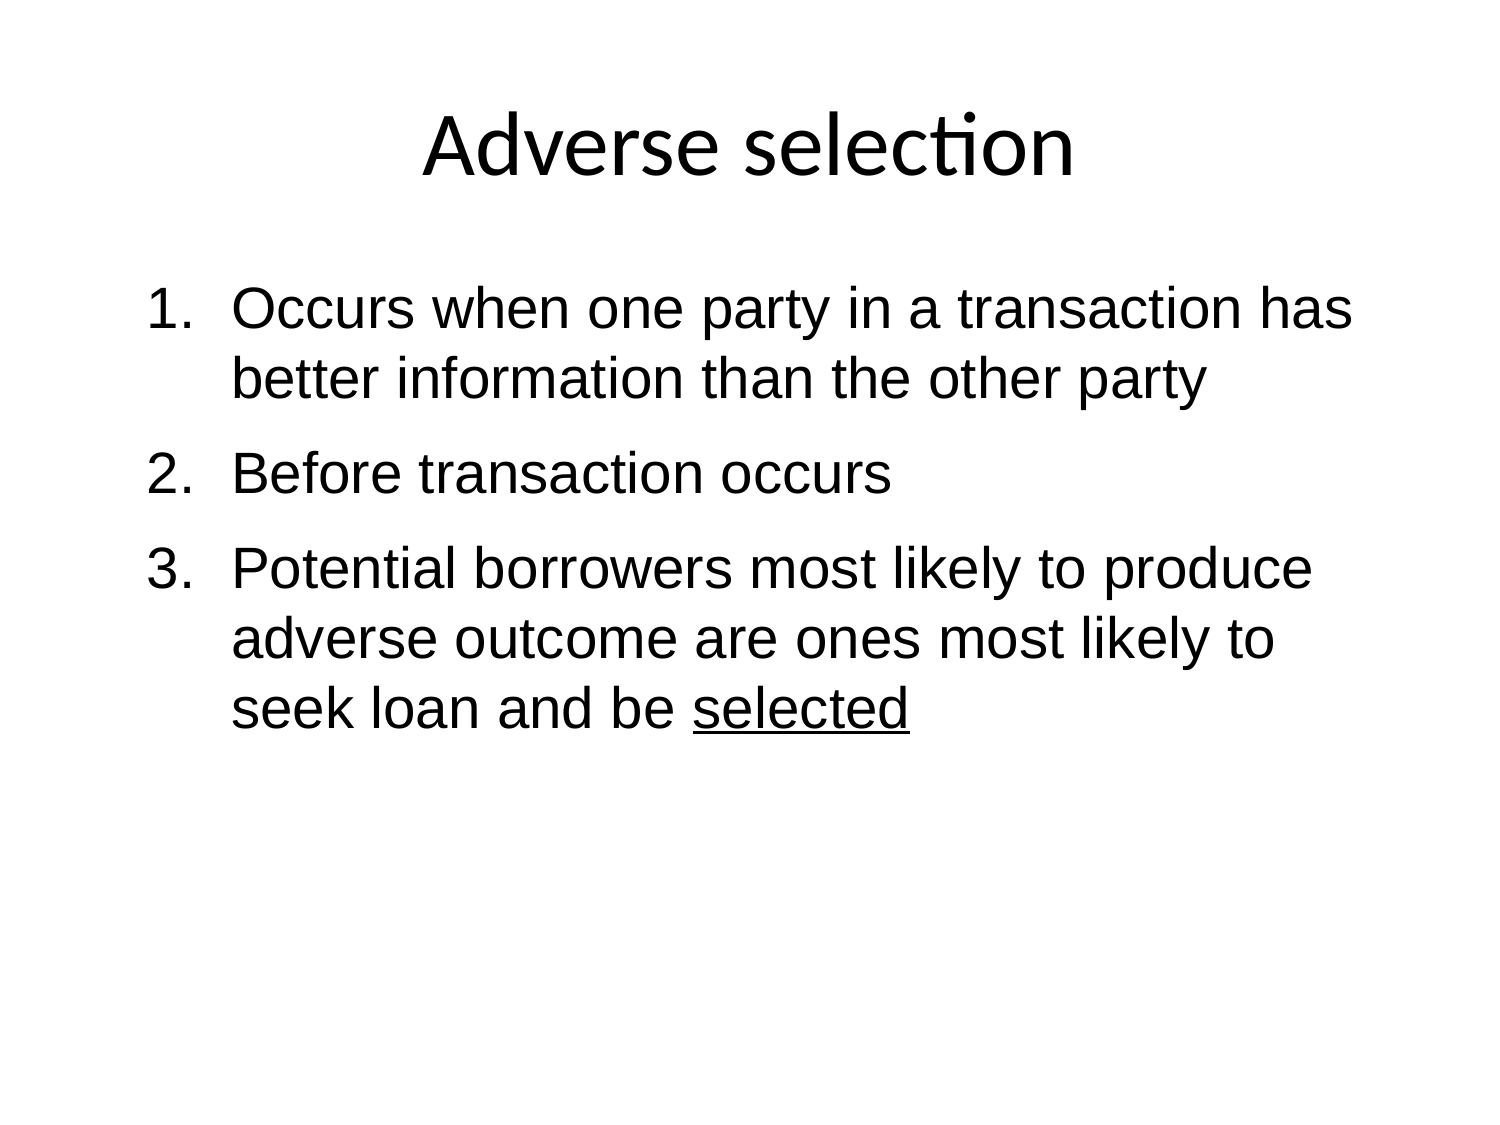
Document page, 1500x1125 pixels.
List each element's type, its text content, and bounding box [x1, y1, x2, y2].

list Occurs when one party in a transaction has better information than the other party Before transaction occurs Potential borrowers most likely to produce adverse outcome are ones most likely to seek loan and be selected [75, 262, 1425, 1005]
title Adverse selection [75, 45, 1425, 233]
